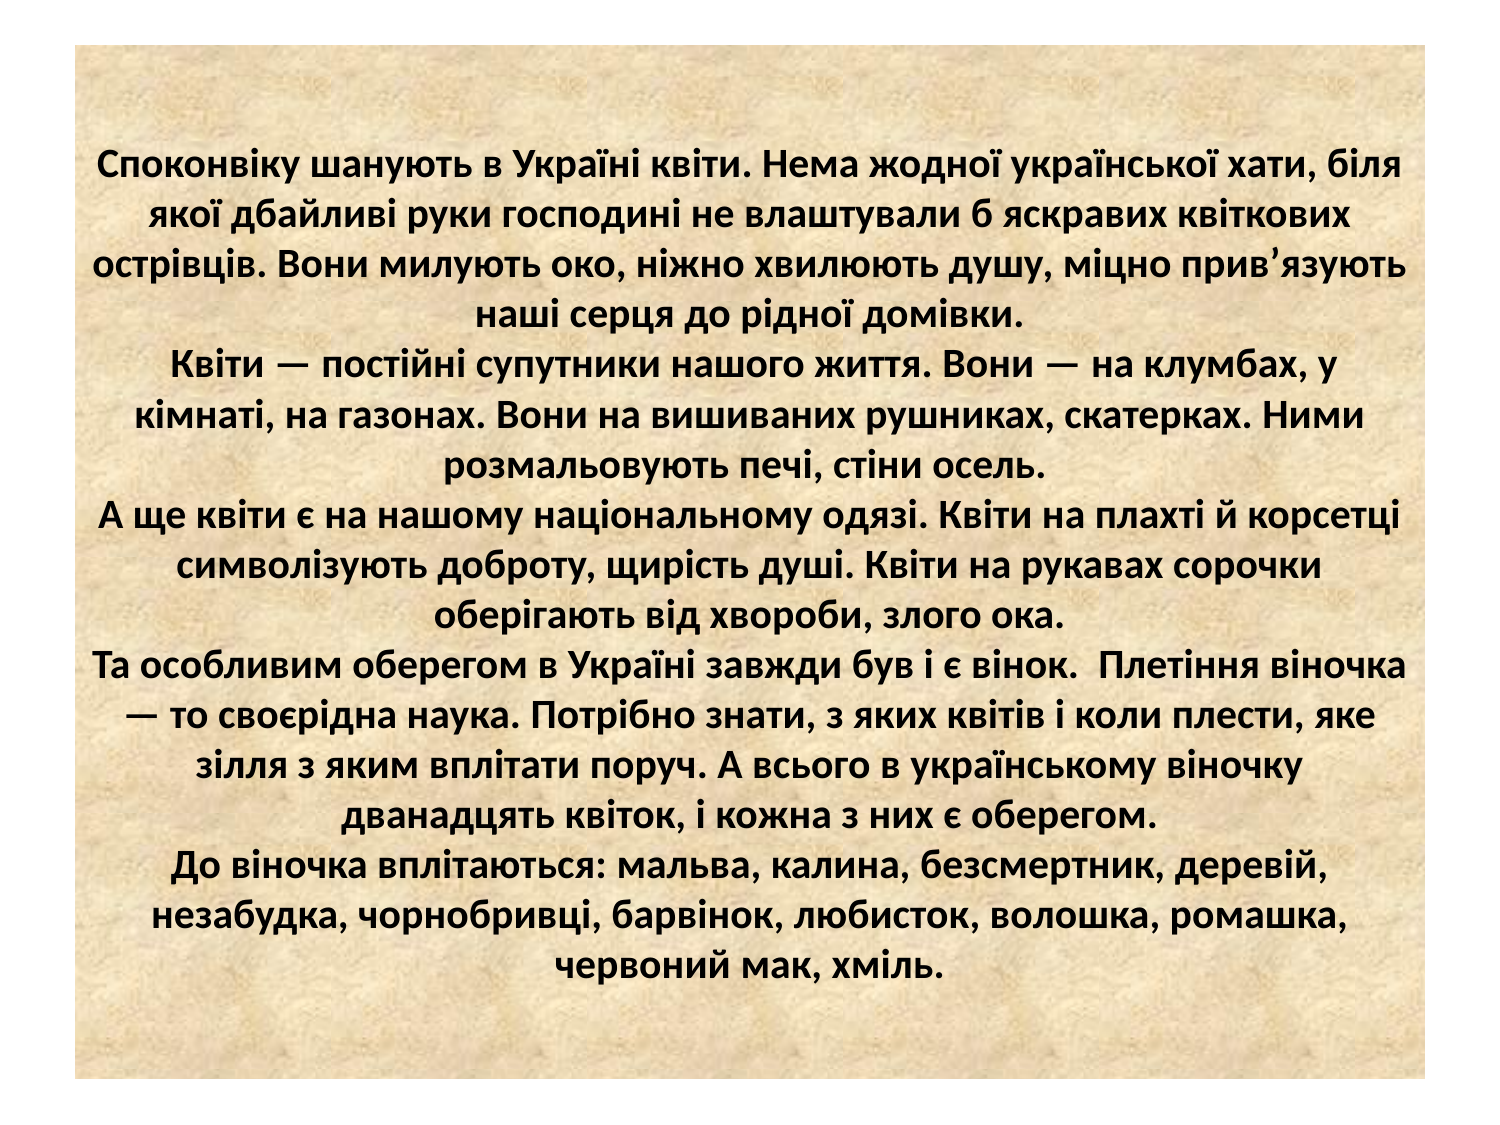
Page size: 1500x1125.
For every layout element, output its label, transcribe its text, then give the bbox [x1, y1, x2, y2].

title Споконвіку шанують в Україні квіти. Нема жодної української хати, біля якої дбайливі руки господині не влаштували б яскравих квіткових острівців. Вони милують око, ніжно хвилюють душу, міцно прив’язують наші серця до рідної домівки. Квіти — постійні супутники нашого життя. Вони — на клумбах, у кімнаті, на газонах. Вони на вишиваних рушниках, скатерках. Ними розмальовують печі, стіни осель. А ще квіти є на нашому національному одязі. Квіти на плахті й корсетці символізують доброту, щирість душі. Квіти на рукавах сорочки оберігають від хвороби, злого ока. Та особливим оберегом в Україні завжди був і є вінок. Плетіння віночка — то своєрідна наука. Потрібно знати, з яких квітів і коли плести, яке зілля з яким вплітати поруч. А всього в українському віночку дванадцять квіток, і кожна з них є оберегом. До віночка вплітаються: мальва, калина, безсмертник, деревій, незабудка, чорнобривці, барвінок, любисток, волошка, ромашка, червоний мак, хміль. [75, 45, 1425, 1079]
